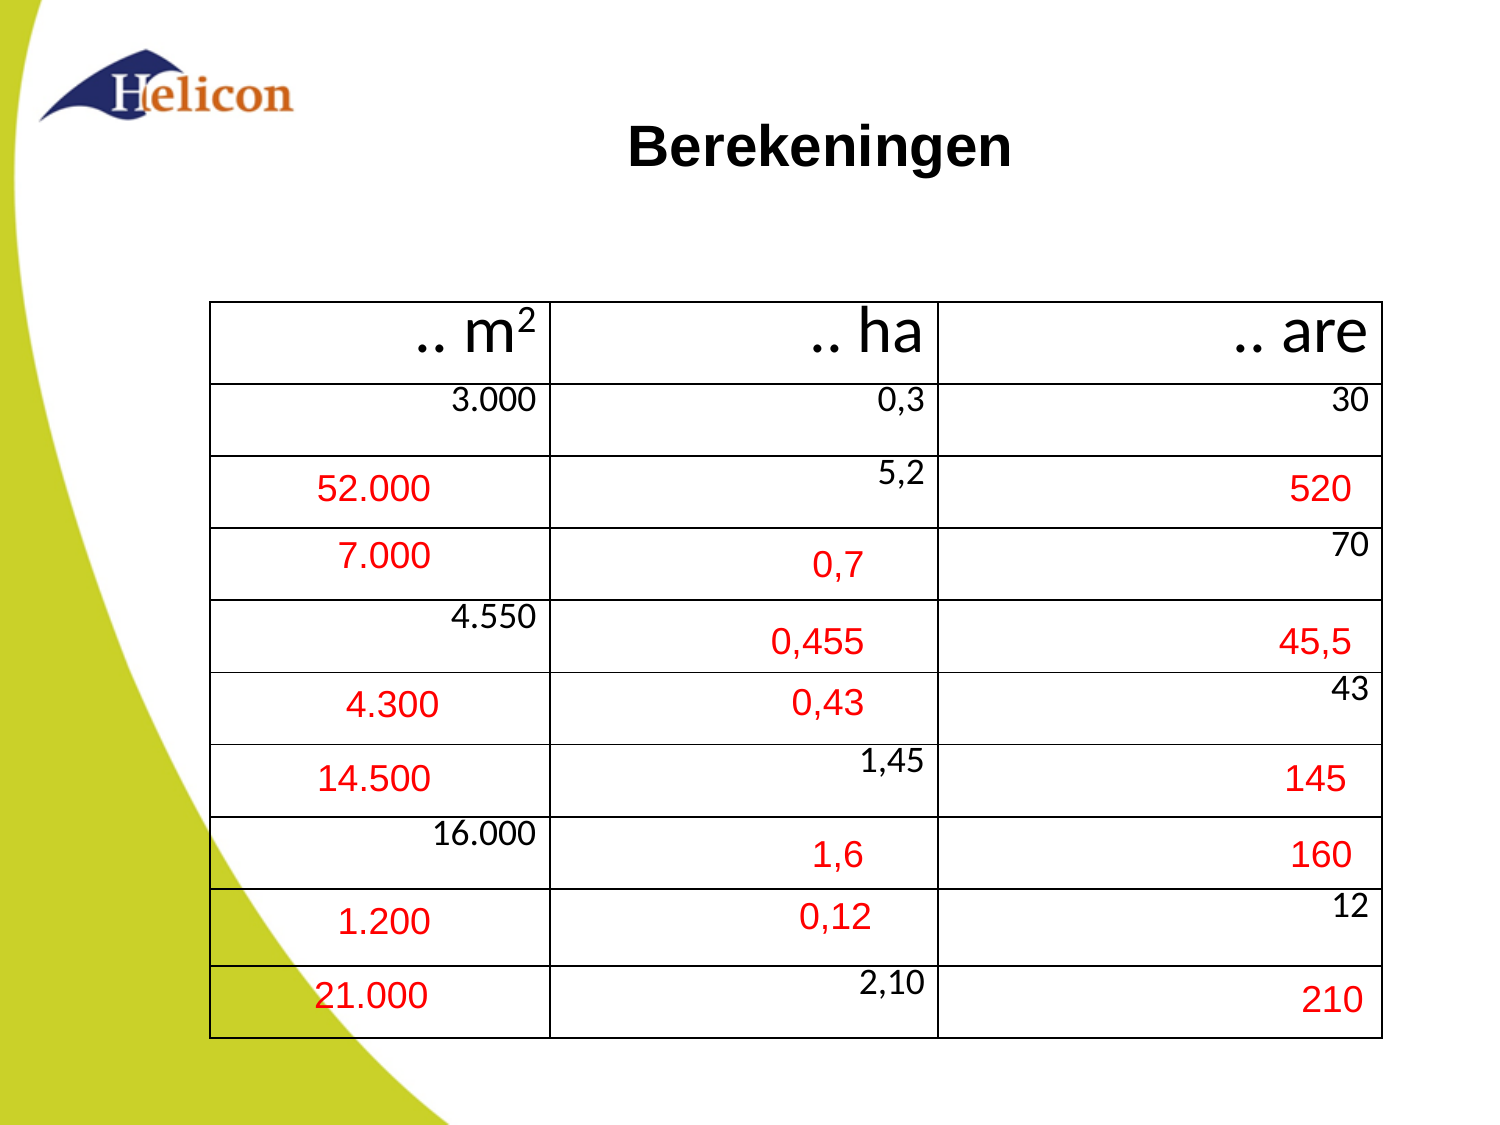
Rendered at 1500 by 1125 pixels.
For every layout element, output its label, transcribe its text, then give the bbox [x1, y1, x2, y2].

text_box 520 [1274, 456, 1367, 516]
table_cell 0,3 [551, 385, 937, 455]
text_box 21.000 [299, 963, 444, 1024]
table_cell 1,45 [551, 745, 937, 816]
table_cell [551, 601, 937, 672]
table_cell 12 [939, 890, 1381, 965]
table_cell 2,10 [551, 967, 937, 1037]
table_cell 5,2 [551, 457, 937, 527]
table_header .. m2 [211, 303, 549, 383]
table_cell [551, 890, 937, 965]
table_cell [551, 529, 937, 599]
text_box 0,455 [756, 609, 880, 670]
text_box 4.300 [331, 672, 455, 733]
table_header .. ha [551, 303, 937, 383]
table_cell [939, 745, 1381, 816]
text_box 145 [1269, 746, 1362, 807]
picture [0, 133, 1500, 1125]
table_cell [211, 745, 549, 816]
table_cell [211, 890, 549, 965]
text_box 7.000 [323, 523, 447, 584]
table_cell 16.000 [211, 818, 549, 888]
table_cell 43 [939, 673, 1381, 744]
table_cell 30 [939, 385, 1381, 455]
table_cell [211, 529, 549, 599]
table_cell [211, 967, 549, 1037]
table_cell [551, 673, 937, 744]
table_cell [939, 967, 1381, 1037]
table_cell [939, 601, 1381, 672]
table_cell [939, 457, 1381, 527]
text_box 0,43 [776, 670, 880, 731]
table_cell 4.550 [211, 601, 549, 672]
text_box 1.200 [322, 889, 446, 950]
text_box 0,12 [784, 884, 887, 945]
table_cell 3.000 [211, 385, 549, 455]
text_box 14.500 [302, 746, 447, 807]
text_box 0,7 [797, 532, 880, 592]
table_header .. are [939, 303, 1381, 383]
text_box 160 [1275, 822, 1368, 883]
text_box 45,5 [1264, 610, 1367, 670]
text_box [0, 0, 1500, 133]
table_cell [551, 818, 937, 888]
text_box 52.000 [302, 456, 447, 516]
table_cell 70 [939, 529, 1381, 599]
text_box 1,6 [797, 822, 879, 883]
text_box 210 [1286, 967, 1379, 1028]
table_cell [211, 673, 549, 744]
table_cell [211, 457, 549, 527]
title Berekeningen [183, 133, 1459, 213]
table_cell [939, 818, 1381, 888]
